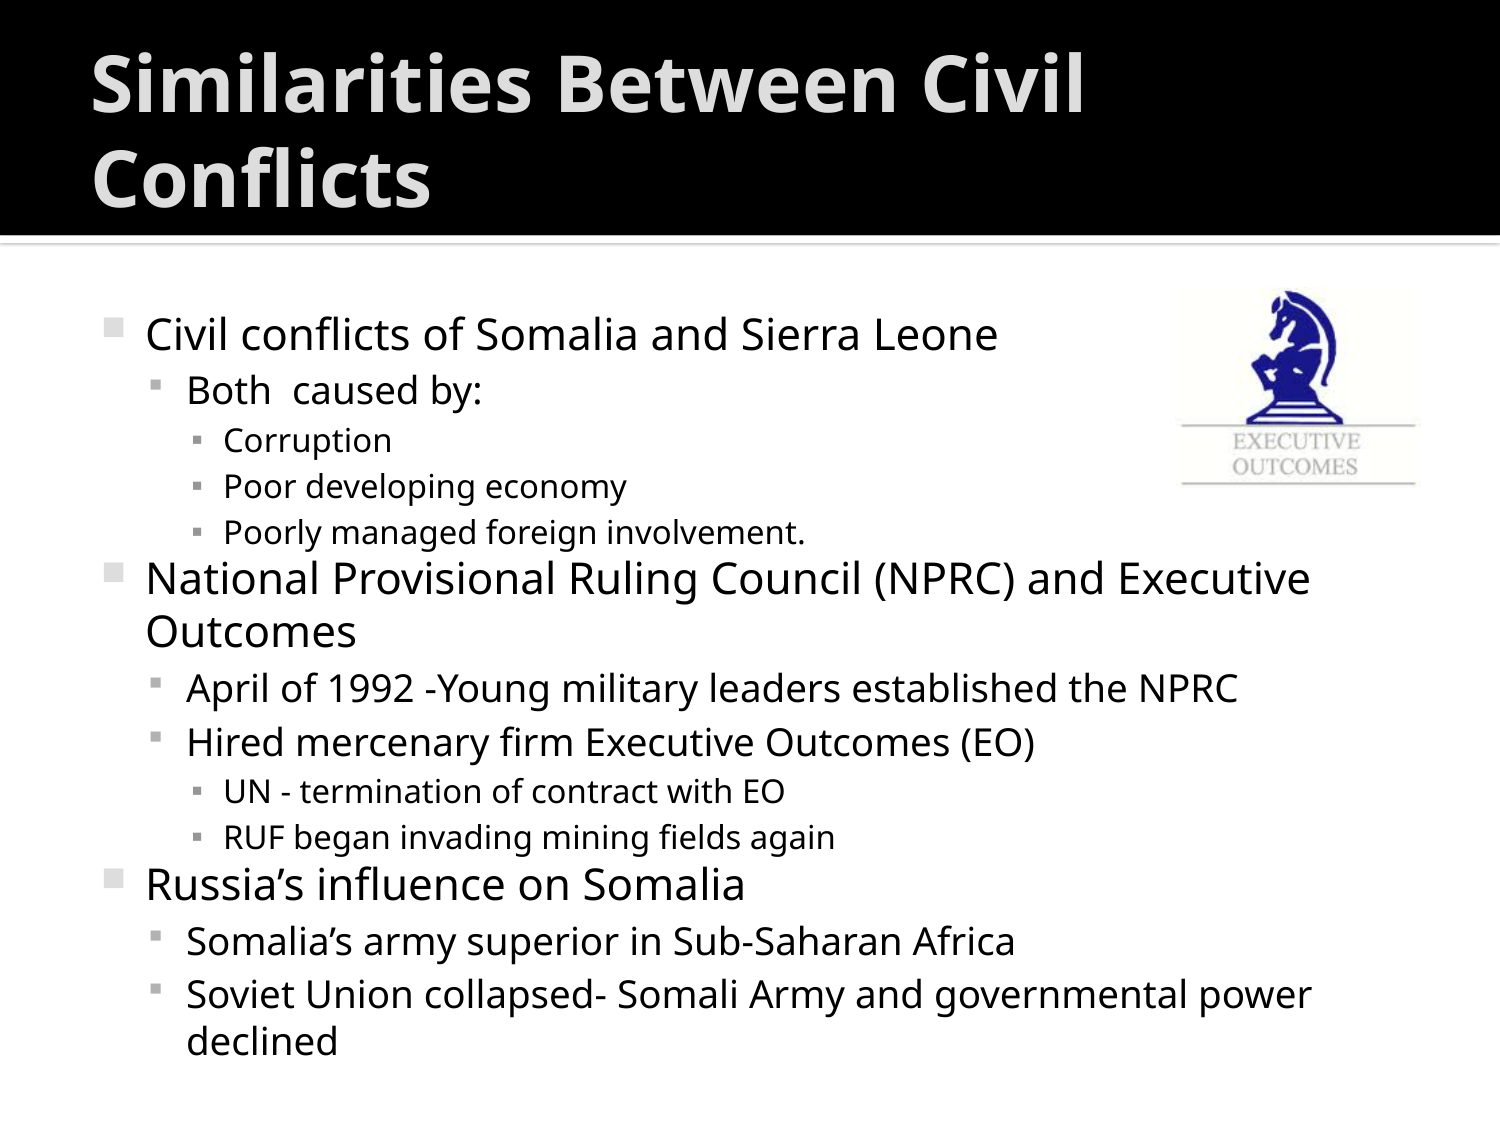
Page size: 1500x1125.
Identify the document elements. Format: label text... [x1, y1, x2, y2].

list Civil conflicts of Somalia and Sierra Leone Both caused by: Corruption Poor developing economy Poorly managed foreign involvement. National Provisional Ruling Council (NPRC) and Executive Outcomes April of 1992 -Young military leaders established the NPRC Hired mercenary firm Executive Outcomes (EO) UN - termination of contract with EO RUF began invading mining fields again Russia’s influence on Somalia Somalia’s army superior in Sub-Saharan Africa Soviet Union collapsed- Somali Army and governmental power declined [75, 291, 1425, 1075]
title Similarities Between Civil Conflicts [75, 25, 1425, 231]
picture [1174, 287, 1421, 488]
